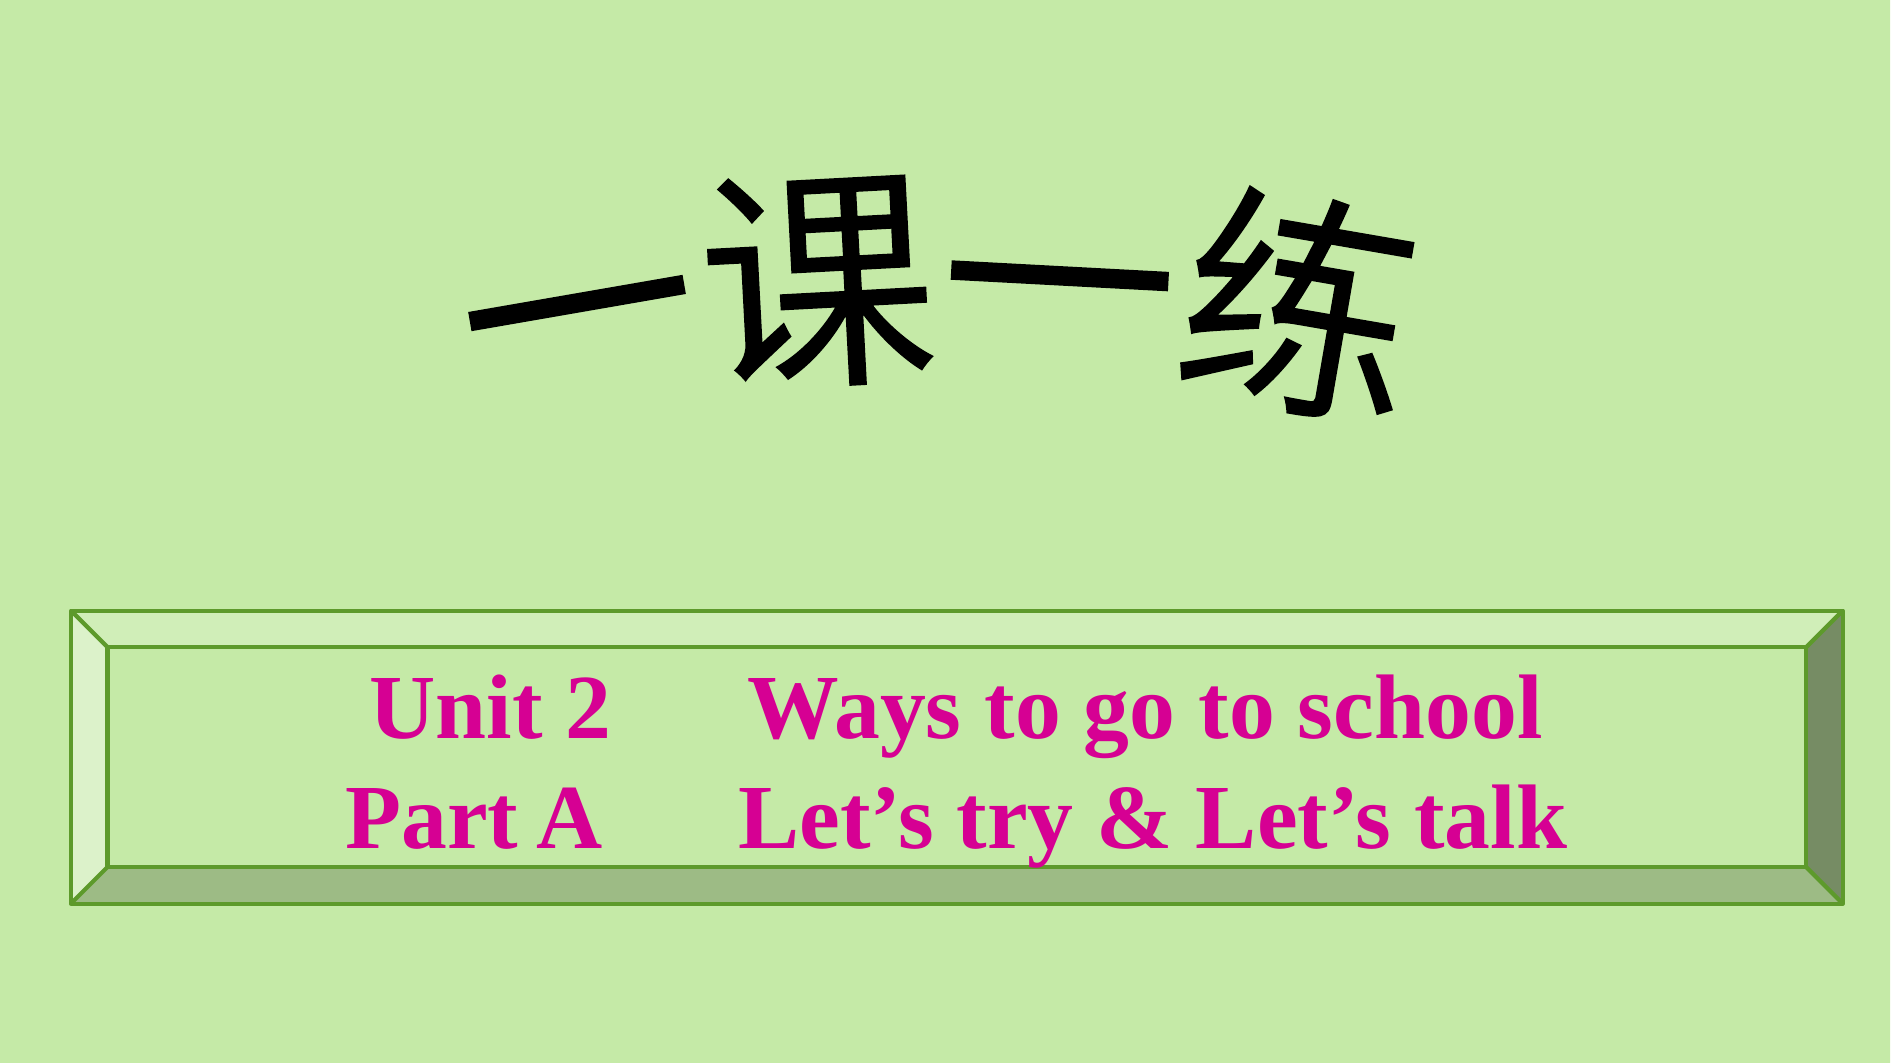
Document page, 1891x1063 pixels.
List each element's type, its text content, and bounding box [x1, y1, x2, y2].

text_box Unit 2 Ways to go to school Part A Let’s try & Let’s talk [69, 609, 1845, 906]
